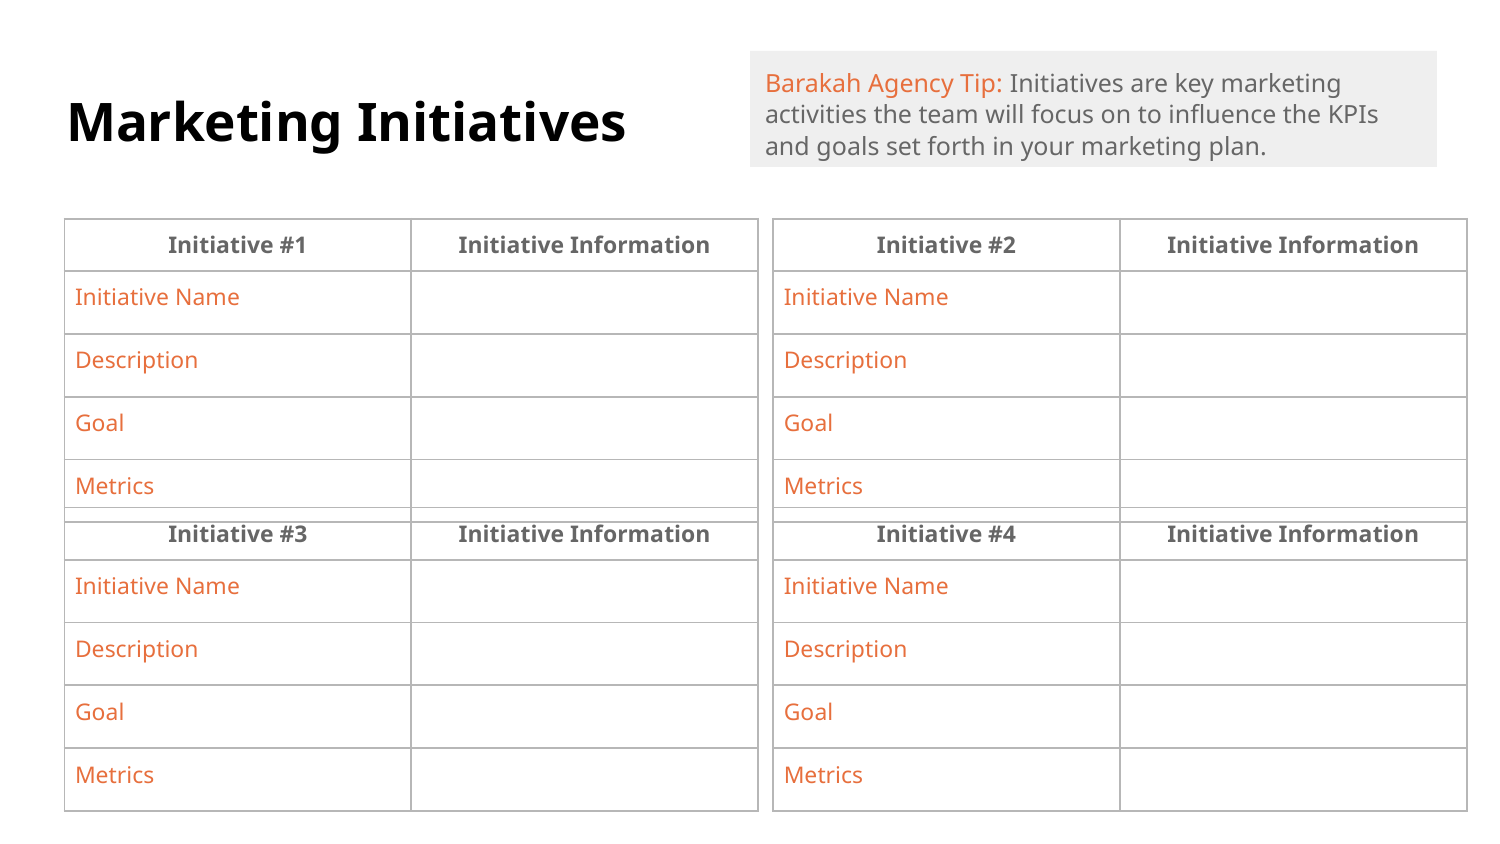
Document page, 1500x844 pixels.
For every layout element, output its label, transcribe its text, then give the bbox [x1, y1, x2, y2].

table_cell Initiative Name [65, 561, 410, 622]
table_cell Initiative Name [65, 272, 410, 333]
table_cell [412, 272, 757, 333]
table_cell Description [65, 335, 410, 396]
table_header Initiative #1 [65, 220, 410, 270]
table_cell Initiative Name [774, 561, 1119, 622]
table_cell Goal [774, 398, 1119, 459]
table_cell [1121, 686, 1466, 747]
table_cell [1121, 398, 1466, 459]
table_header Initiative #2 [774, 220, 1119, 270]
list Barakah Agency Tip: Initiatives are key marketing activities the team will focus on to influence the KPIs and goals set forth in your marketing plan. [750, 50, 1437, 167]
table_header Initiative Information [1121, 508, 1466, 559]
table_header Initiative #3 [65, 523, 410, 559]
table_header Initiative Information [412, 220, 757, 270]
table_cell [412, 749, 757, 810]
table_header Initiative #4 [774, 508, 1119, 559]
table_cell [1121, 460, 1466, 507]
table_cell [412, 623, 757, 684]
table_cell Goal [65, 398, 410, 459]
table_cell Description [65, 623, 410, 684]
table_cell [412, 335, 757, 396]
table_header Initiative Information [412, 523, 757, 559]
table_cell [1121, 335, 1466, 396]
table_cell Metrics [65, 749, 410, 810]
table_cell Description [774, 335, 1119, 396]
table_cell [412, 561, 757, 622]
table_cell Goal [65, 686, 410, 747]
table_cell [412, 398, 757, 459]
table_cell Metrics [65, 460, 410, 521]
table_cell Metrics [774, 749, 1119, 810]
table_cell Initiative Name [774, 272, 1119, 333]
table_cell Goal [774, 686, 1119, 747]
table_cell [1121, 623, 1466, 684]
table_cell [412, 686, 757, 747]
table_cell [1121, 561, 1466, 622]
table_cell [1121, 749, 1466, 810]
table_cell Description [774, 623, 1119, 684]
table_cell [412, 460, 757, 521]
table_header Initiative Information [1121, 220, 1466, 270]
title Marketing Initiatives [51, 72, 750, 167]
table_cell [1121, 272, 1466, 333]
table_cell Metrics [774, 460, 1119, 507]
